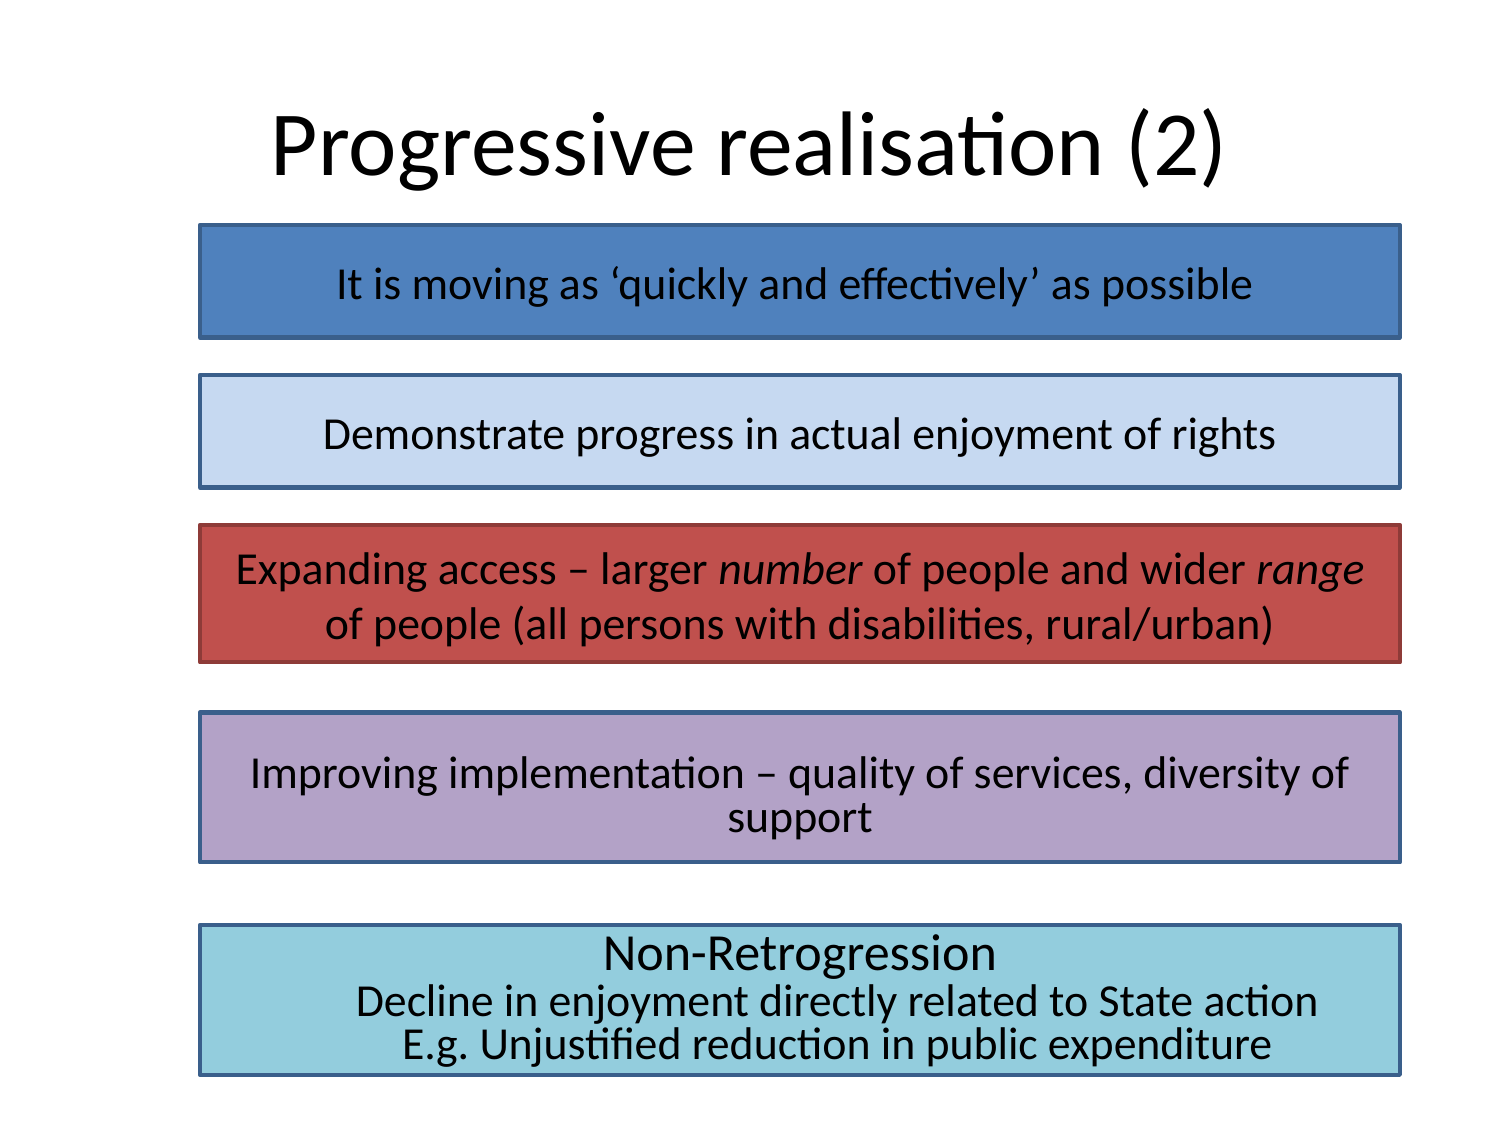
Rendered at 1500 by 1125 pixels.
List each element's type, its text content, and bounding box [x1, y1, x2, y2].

text_box It is moving as ‘quickly and effectively’ as possible [198, 223, 1402, 340]
text_box Improving implementation – quality of services, diversity of support [198, 710, 1402, 864]
text_box Expanding access – larger number of people and wider range of people (all persons with disabilities, rural/urban) [198, 523, 1402, 664]
text_box Non-Retrogression Decline in enjoyment directly related to State action E.g. Unjustified reduction in public expenditure [198, 923, 1402, 1077]
text_box Demonstrate progress in actual enjoyment of rights [198, 373, 1402, 490]
title Progressive realisation (2) [75, 45, 1425, 233]
